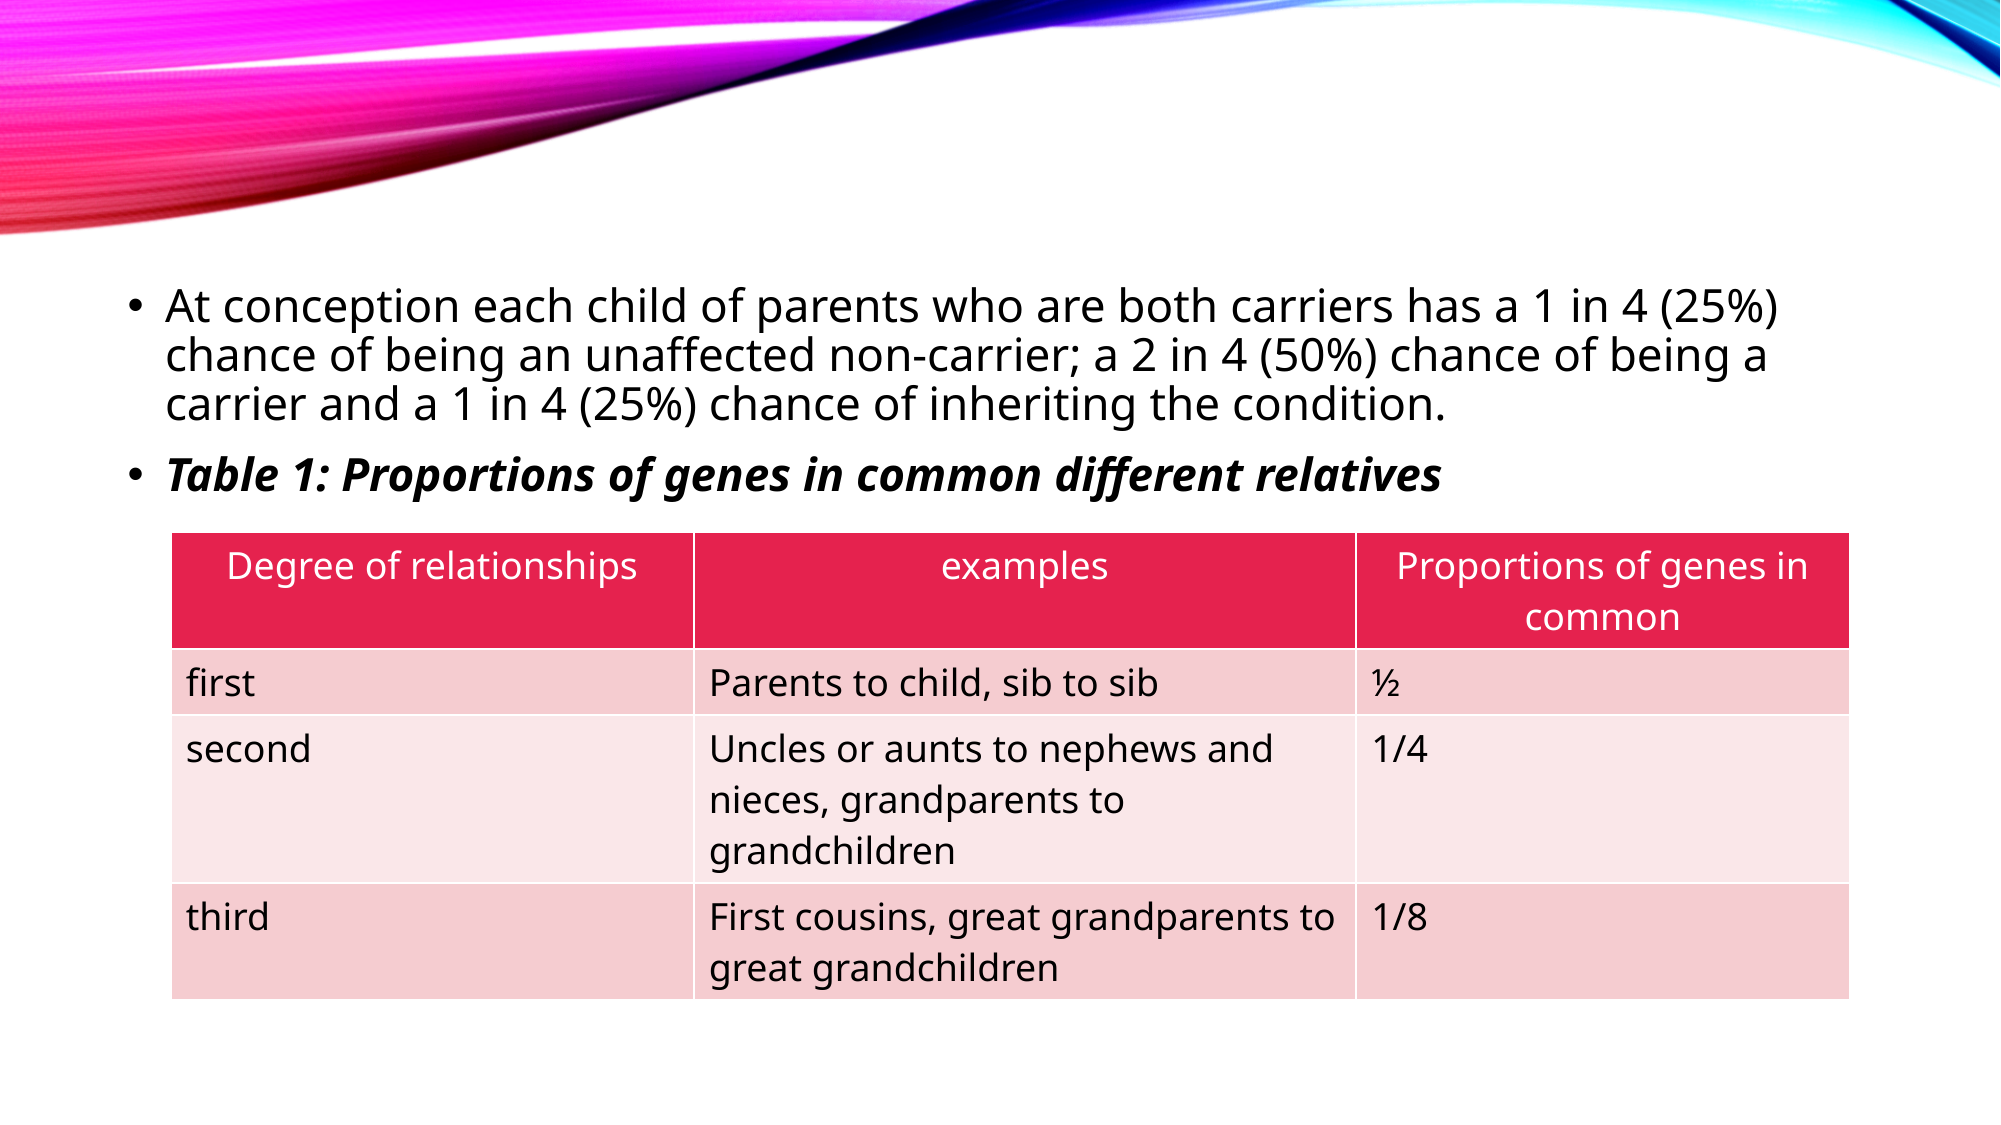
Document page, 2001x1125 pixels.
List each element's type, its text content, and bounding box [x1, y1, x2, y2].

table_cell third [172, 884, 693, 999]
picture [1910, 0, 2000, 45]
table_cell 1/8 [1357, 884, 1849, 999]
table_cell first [172, 650, 693, 714]
picture [1890, 0, 2000, 75]
table_header Proportions of genes in common [1357, 533, 1849, 648]
table_header Degree of relationships [172, 533, 693, 648]
table_cell First cousins, great grandparents to great grandchildren [695, 884, 1355, 999]
table_header examples [695, 533, 1355, 648]
table_cell Uncles or aunts to nephews and nieces, grandparents to grandchildren [695, 716, 1355, 882]
list At conception each child of parents who are both carriers has a 1 in 4 (25%) chance of being an unaffected non-carrier; a 2 in 4 (50%) chance of being a carrier and a 1 in 4 (25%) chance of inheriting the condition. Table 1: Proportions of genes in common different relatives [112, 275, 1888, 1021]
table_cell second [172, 716, 693, 882]
table_cell 1/4 [1357, 716, 1849, 882]
table_cell Parents to child, sib to sib [695, 650, 1355, 714]
table_cell ½ [1357, 650, 1849, 714]
picture [0, 0, 2000, 237]
